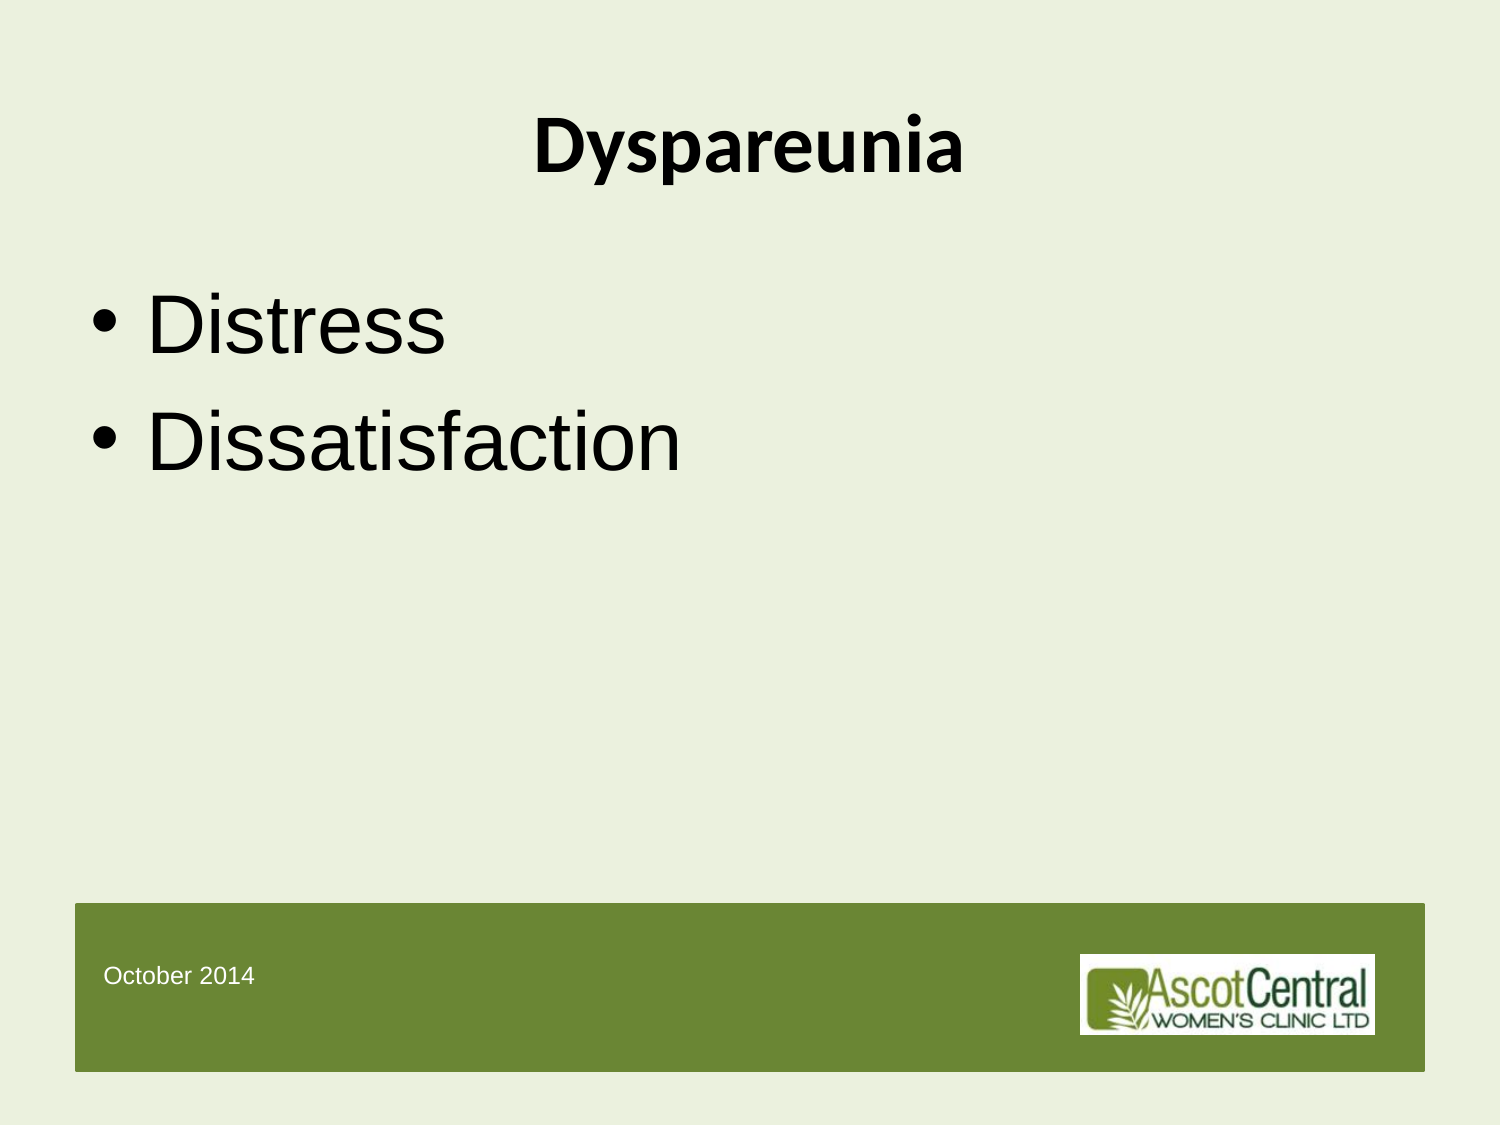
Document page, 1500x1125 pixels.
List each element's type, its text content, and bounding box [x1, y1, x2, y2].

list Distress Dissatisfaction [75, 262, 1425, 1005]
picture [1080, 1005, 1375, 1035]
title Dyspareunia [75, 45, 1425, 233]
